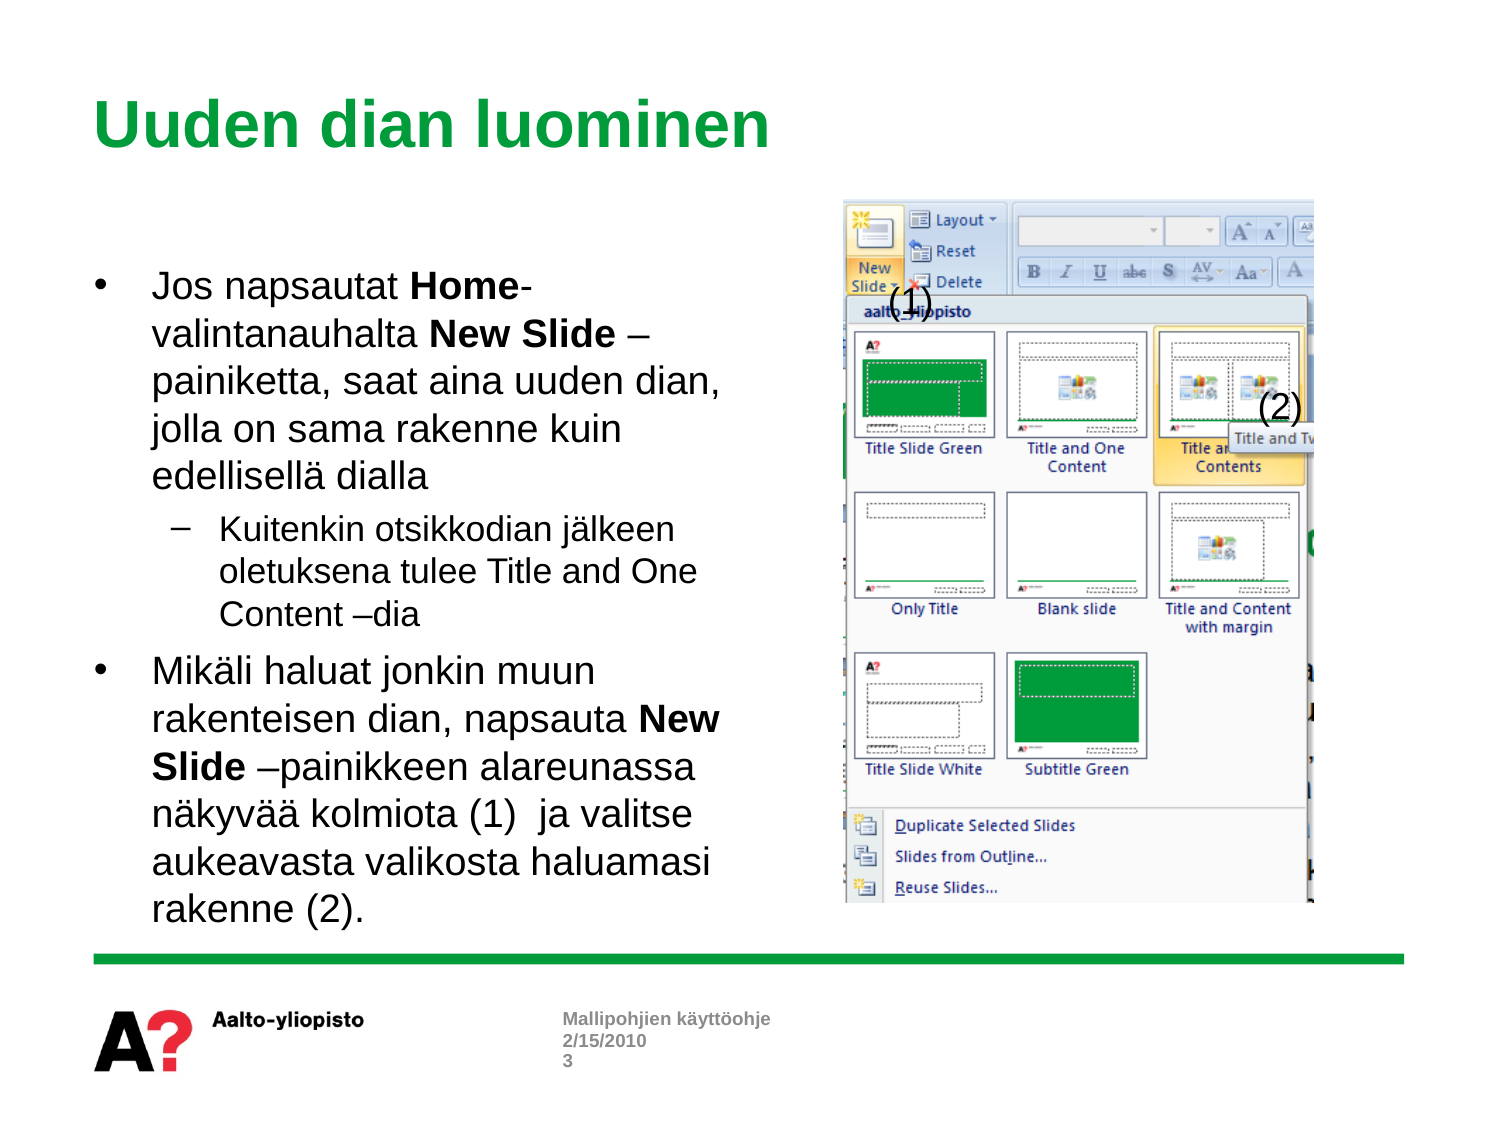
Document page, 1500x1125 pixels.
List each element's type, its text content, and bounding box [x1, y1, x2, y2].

footer Mallipohjien käyttöohje [562, 1008, 817, 1029]
picture [843, 198, 1314, 903]
picture [0, 977, 442, 1125]
slide_number 3 [562, 1050, 817, 1071]
list Jos napsautat Home-valintanauhalta New Slide –painiketta, saat aina uuden dian, jolla on sama rakenne kuin edellisellä dialla Kuitenkin otsikkodian jälkeen oletuksena tulee Title and One Content –dia Mikäli haluat jonkin muun rakenteisen dian, napsauta New Slide –painikkeen alareunassa näkyvää kolmiota (1) ja valitse aukeavasta valikosta haluamasi rakenne (2). [93, 259, 738, 939]
title Uuden dian luominen [93, 80, 1405, 258]
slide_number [562, 1029, 817, 1050]
